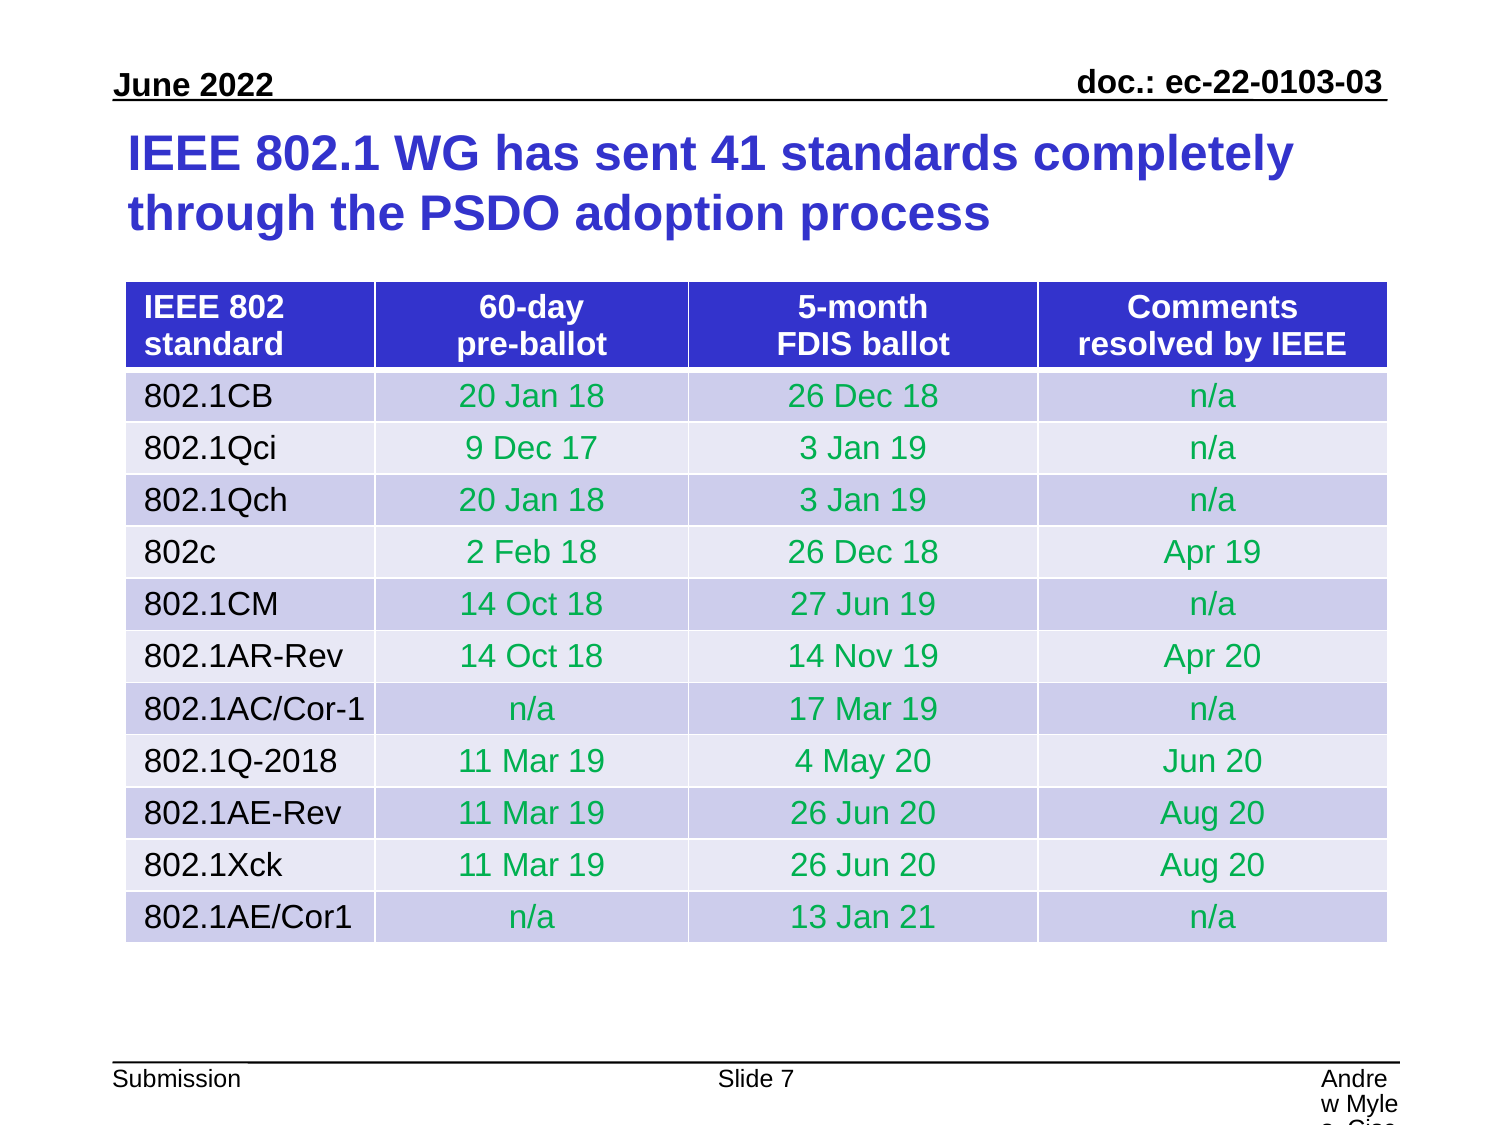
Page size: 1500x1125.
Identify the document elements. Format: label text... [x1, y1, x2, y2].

title IEEE 802.1 WG has sent 41 standards completely through the PSDO adoption process [112, 112, 1388, 288]
table_cell 802.1CM [126, 579, 374, 630]
table_cell 11 Mar 19 [376, 788, 688, 838]
table_cell 4 May 20 [689, 735, 1037, 786]
table_cell Aug 20 [1039, 840, 1387, 890]
table_cell n/a [1039, 579, 1387, 630]
table_cell 3 Jan 19 [689, 475, 1037, 525]
table_cell n/a [1039, 892, 1387, 942]
table_cell 802.1AE/Cor1 [126, 892, 374, 942]
table_cell 26 Dec 18 [689, 373, 1037, 421]
table_cell n/a [1039, 475, 1387, 525]
table_cell 2 Feb 18 [376, 527, 688, 577]
table_cell 26 Jun 20 [689, 788, 1037, 838]
table_header 60-day pre-ballot [376, 282, 688, 367]
table_cell 802.1AR-Rev [126, 631, 374, 682]
table_cell 9 Dec 17 [376, 423, 688, 473]
table_cell 3 Jan 19 [689, 423, 1037, 473]
table_cell 802.1Qch [126, 475, 374, 525]
table_cell 17 Mar 19 [689, 683, 1037, 734]
table_header Comments resolved by IEEE [1039, 282, 1387, 367]
table_cell Aug 20 [1039, 788, 1387, 838]
table_cell Apr 19 [1039, 527, 1387, 577]
table_cell 14 Nov 19 [689, 631, 1037, 682]
table_cell n/a [1039, 373, 1387, 421]
table_cell 13 Jan 21 [689, 892, 1037, 942]
table_cell 26 Jun 20 [689, 840, 1037, 890]
table_cell 27 Jun 19 [689, 579, 1037, 630]
table_cell n/a [376, 892, 688, 942]
table_cell 14 Oct 18 [376, 579, 688, 630]
table_cell Apr 20 [1039, 631, 1387, 682]
footer Andrew Myles, Cisco [1320, 1061, 1402, 1093]
table_cell 802.1CB [126, 373, 374, 421]
table_header 5-month FDIS ballot [689, 282, 1037, 367]
slide_number Slide 7 [709, 1061, 803, 1093]
table_cell 802.1Xck [126, 840, 374, 890]
table_cell 20 Jan 18 [376, 475, 688, 525]
table_cell 802.1AE-Rev [126, 788, 374, 838]
table_cell n/a [1039, 423, 1387, 473]
table_cell 802.1AC/Cor-1 [126, 683, 374, 734]
table_cell 20 Jan 18 [376, 373, 688, 421]
table_cell 802.1Q-2018 [126, 735, 374, 786]
table_cell 11 Mar 19 [376, 735, 688, 786]
table_cell n/a [376, 683, 688, 734]
table_cell 802c [126, 527, 374, 577]
table_cell 14 Oct 18 [376, 631, 688, 682]
table_cell 802.1Qci [126, 423, 374, 473]
table_cell 26 Dec 18 [689, 527, 1037, 577]
table_cell n/a [1039, 683, 1387, 734]
table_cell Jun 20 [1039, 735, 1387, 786]
table_cell 11 Mar 19 [376, 840, 688, 890]
table_header IEEE 802 standard [126, 282, 374, 367]
